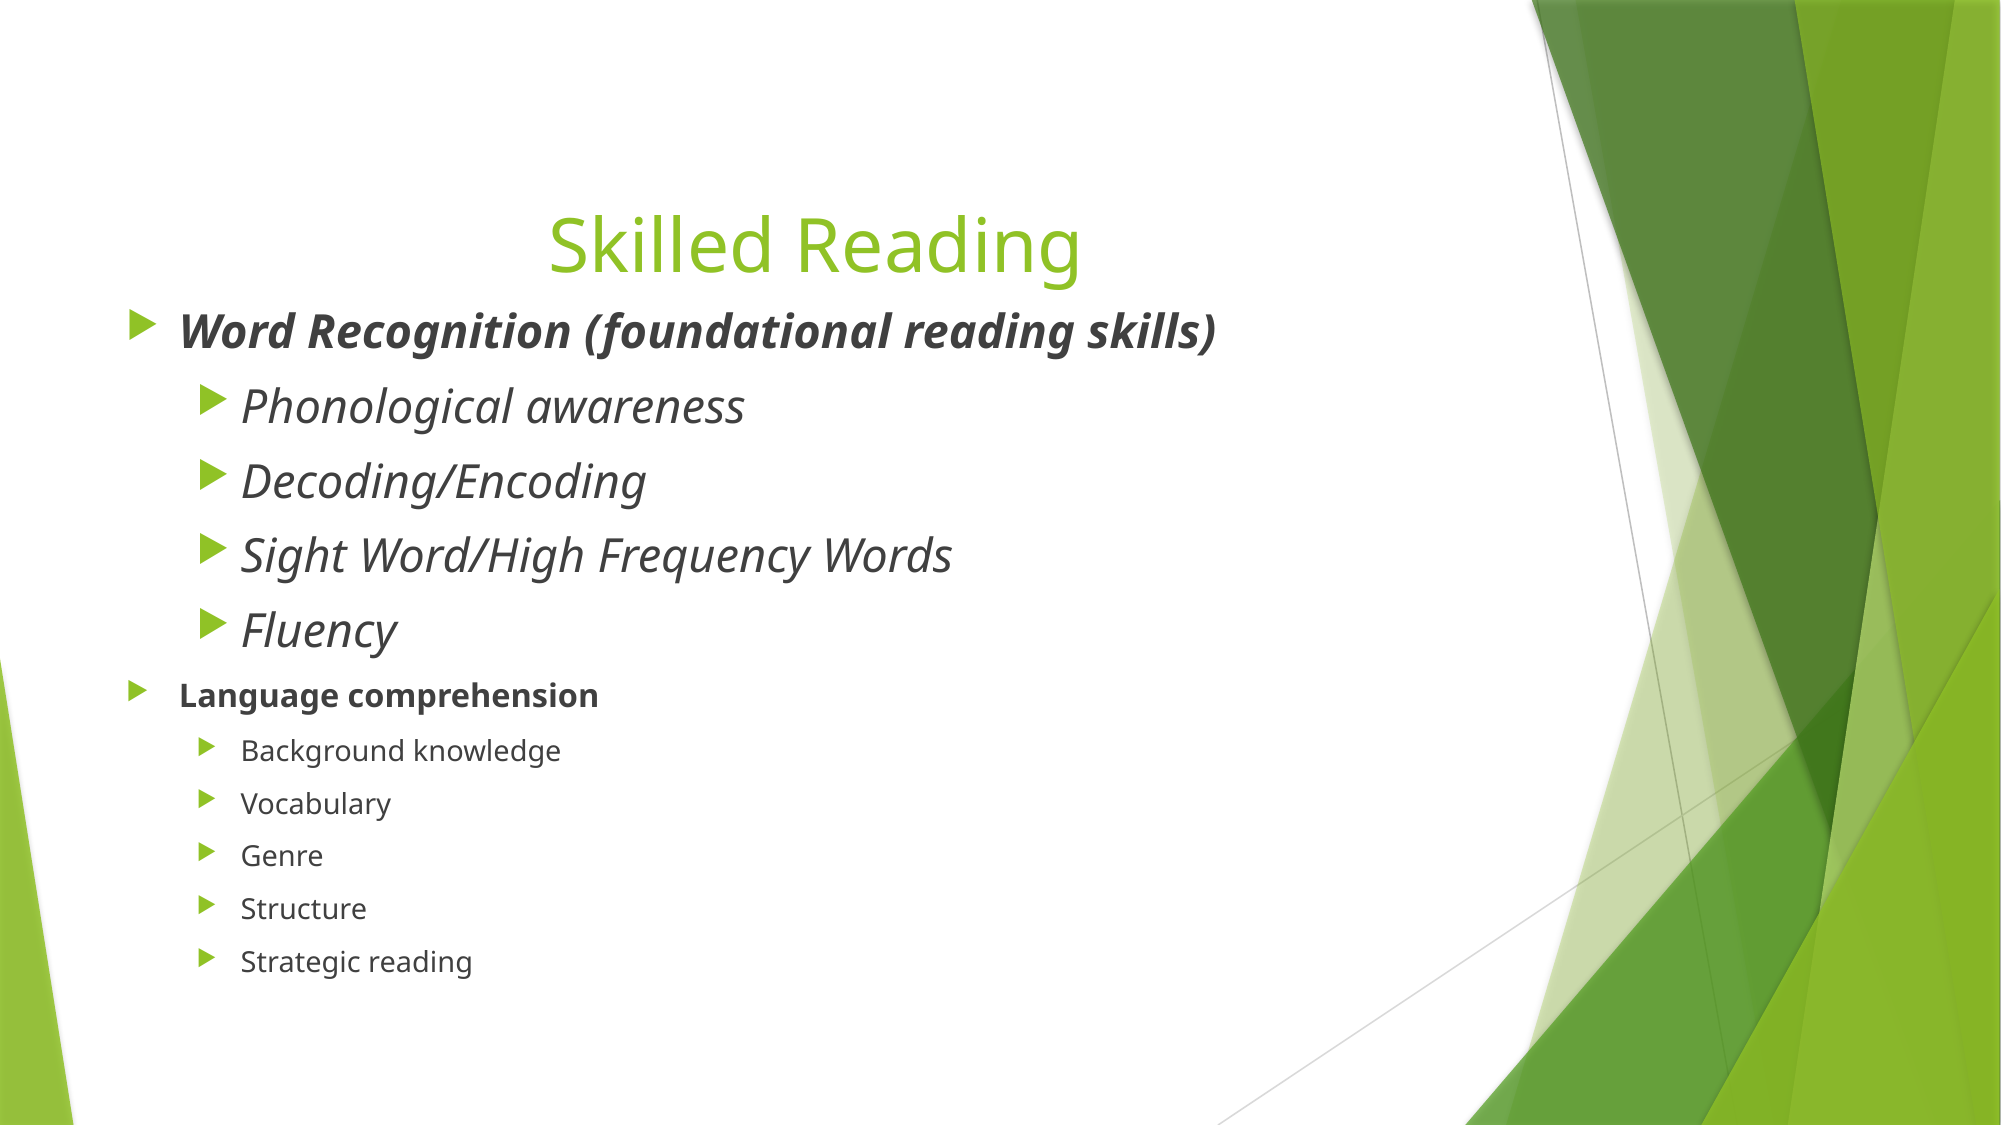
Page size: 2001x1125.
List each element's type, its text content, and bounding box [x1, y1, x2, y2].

title Skilled Reading [111, 99, 1522, 294]
list Word Recognition (foundational reading skills) Phonological awareness Decoding/Encoding Sight Word/High Frequency Words Fluency Language comprehension Background knowledge Vocabulary Genre Structure Strategic reading [111, 294, 1522, 991]
